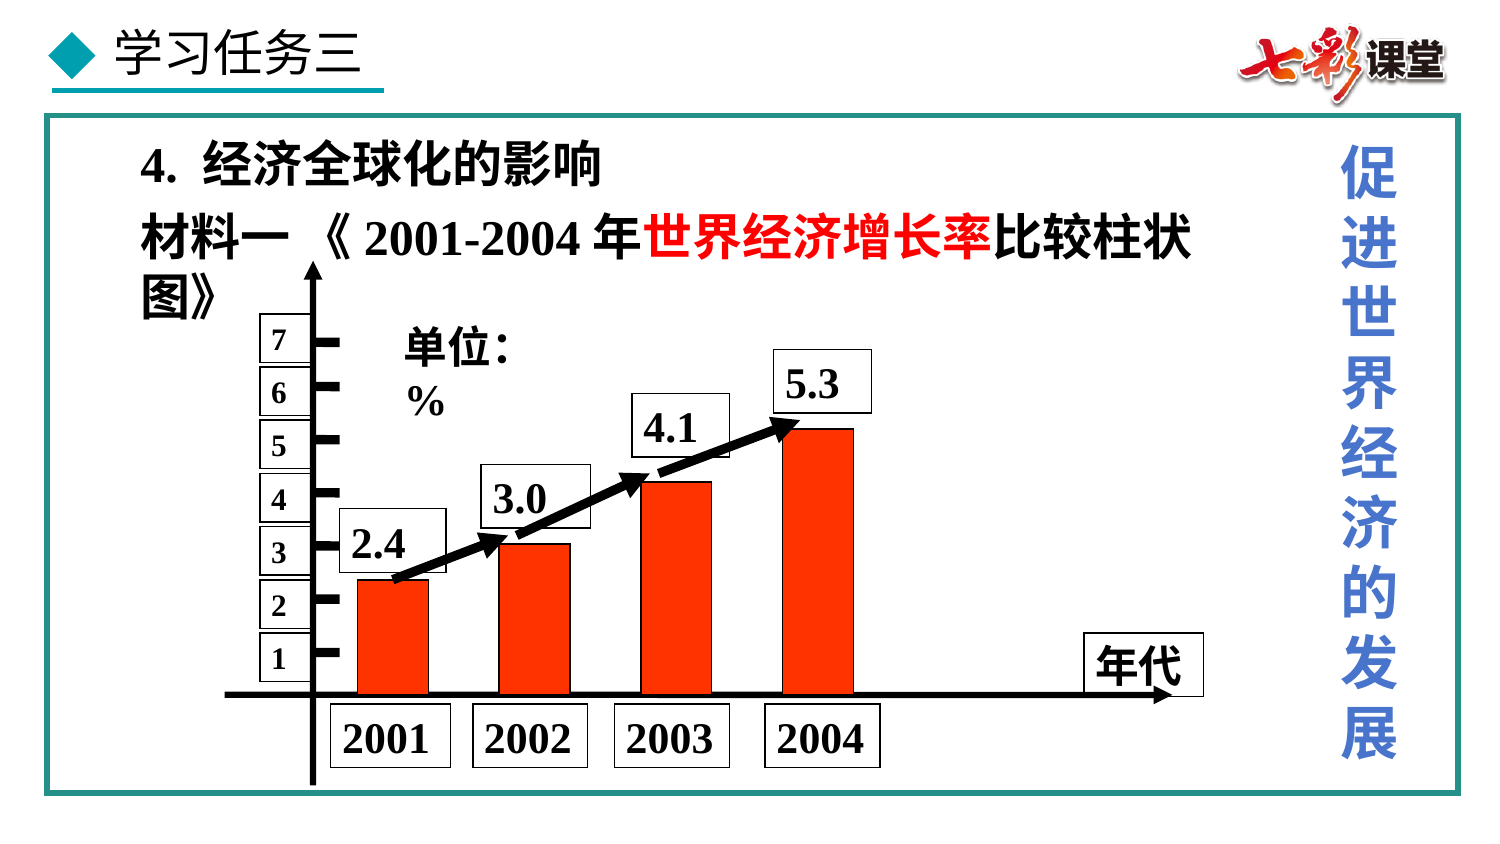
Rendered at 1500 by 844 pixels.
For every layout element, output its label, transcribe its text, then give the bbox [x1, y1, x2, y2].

text_box [447, 534, 509, 560]
text_box [357, 579, 429, 695]
text_box 4 [259, 473, 313, 523]
text_box 4.1 [632, 393, 730, 458]
text_box 3 [259, 526, 313, 576]
text_box 5 [259, 420, 313, 469]
text_box 7 [259, 313, 313, 363]
text_box 促进世界经济的发展 [1328, 130, 1421, 772]
text_box 单位：% [392, 313, 588, 430]
picture [1234, 20, 1451, 108]
text_box [640, 482, 712, 695]
text_box 2001 [330, 703, 451, 768]
text_box 1 [259, 632, 313, 682]
text_box 3.0 [481, 464, 591, 529]
text_box 年代 [1083, 632, 1204, 697]
text_box [730, 418, 801, 447]
text_box 2003 [614, 703, 730, 768]
text_box 2004 [765, 703, 880, 768]
text_box 2.4 [339, 508, 447, 573]
text_box [46, 114, 1459, 794]
text_box 2002 [472, 703, 588, 768]
text_box [782, 428, 854, 695]
text_box [306, 260, 320, 342]
text_box [499, 544, 571, 695]
text_box 4. 经济全球化的影响 [129, 126, 725, 198]
text_box 6 [259, 366, 313, 416]
text_box 材料一 《2001-2004年世界经济增长率比较柱状图》 [129, 199, 1255, 331]
text_box 2 [259, 579, 313, 629]
text_box 5.3 [773, 349, 872, 413]
text_box [591, 473, 650, 502]
text_box [1160, 697, 1169, 702]
